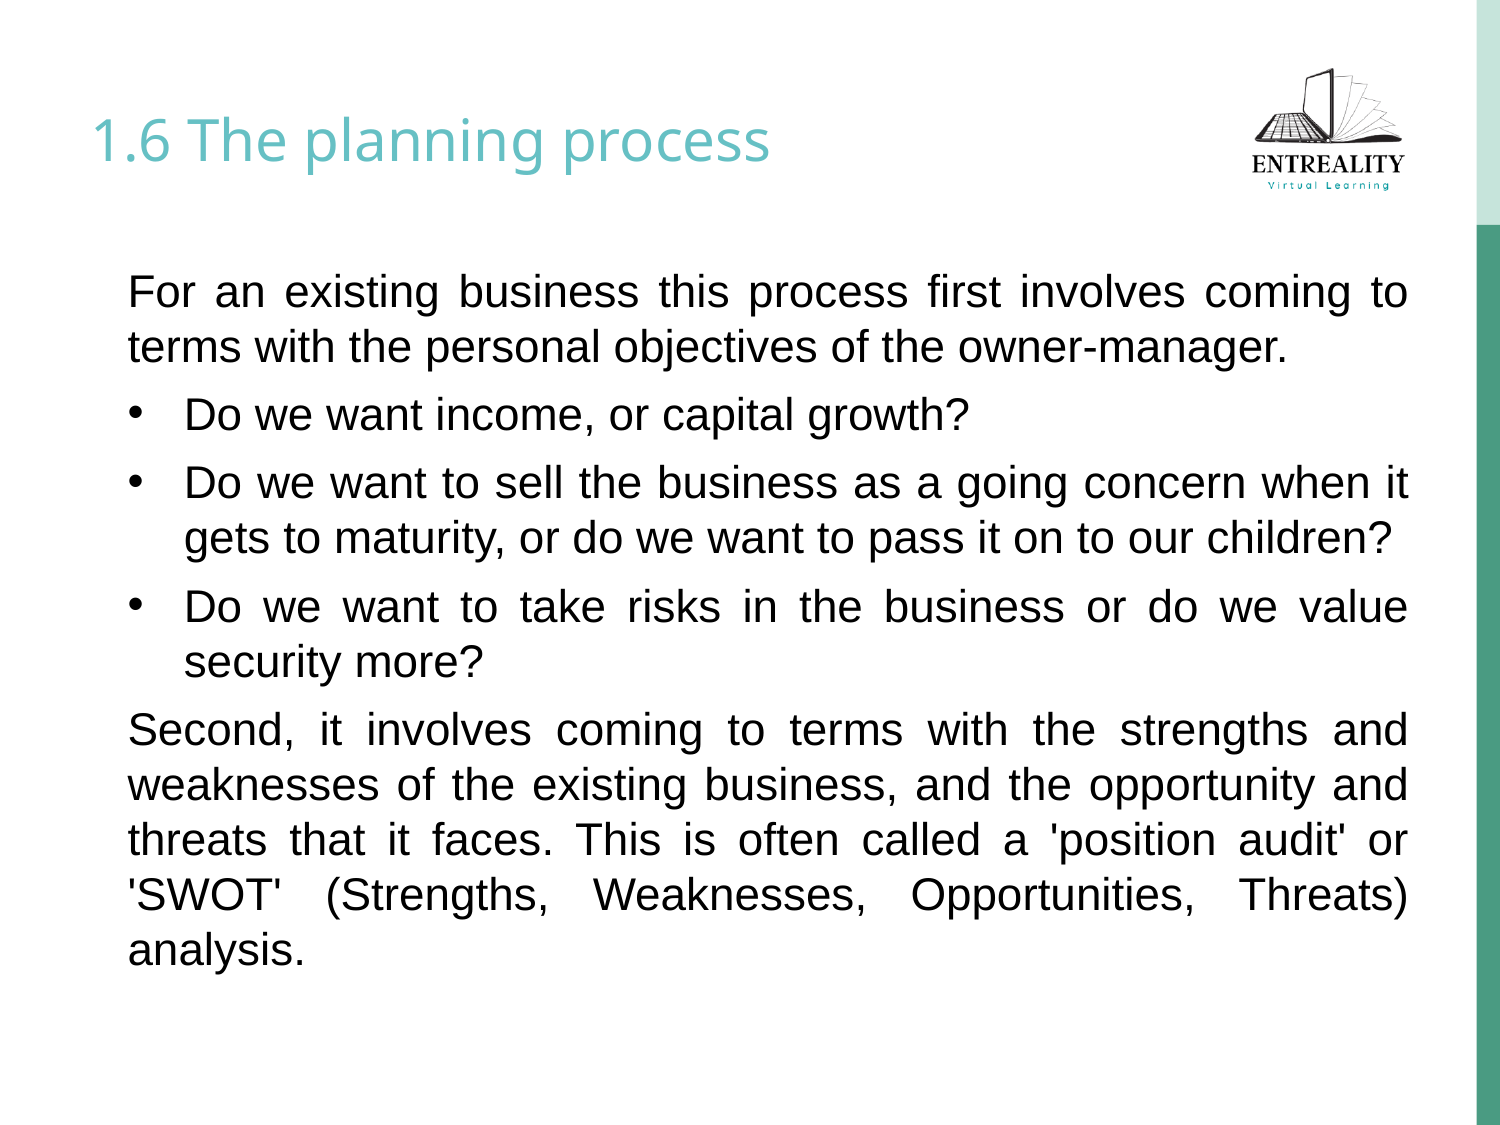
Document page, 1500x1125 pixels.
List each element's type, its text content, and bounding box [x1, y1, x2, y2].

list For an existing business this process first involves coming to terms with the personal objectives of the owner-manager. Do we want income, or capital growth? Do we want to sell the business as a going concern when it gets to maturity, or do we want to pass it on to our children? Do we want to take risks in the business or do we value security more? Second, it involves coming to terms with the strengths and weaknesses of the existing business, and the opportunity and threats that it faces. This is often called a 'position audit' or 'SWOT' (Strengths, Weaknesses, Opportunities, Threats) analysis. [75, 253, 1425, 1092]
picture [1198, 0, 1458, 259]
title 1.6 The planning process [75, 25, 1133, 181]
